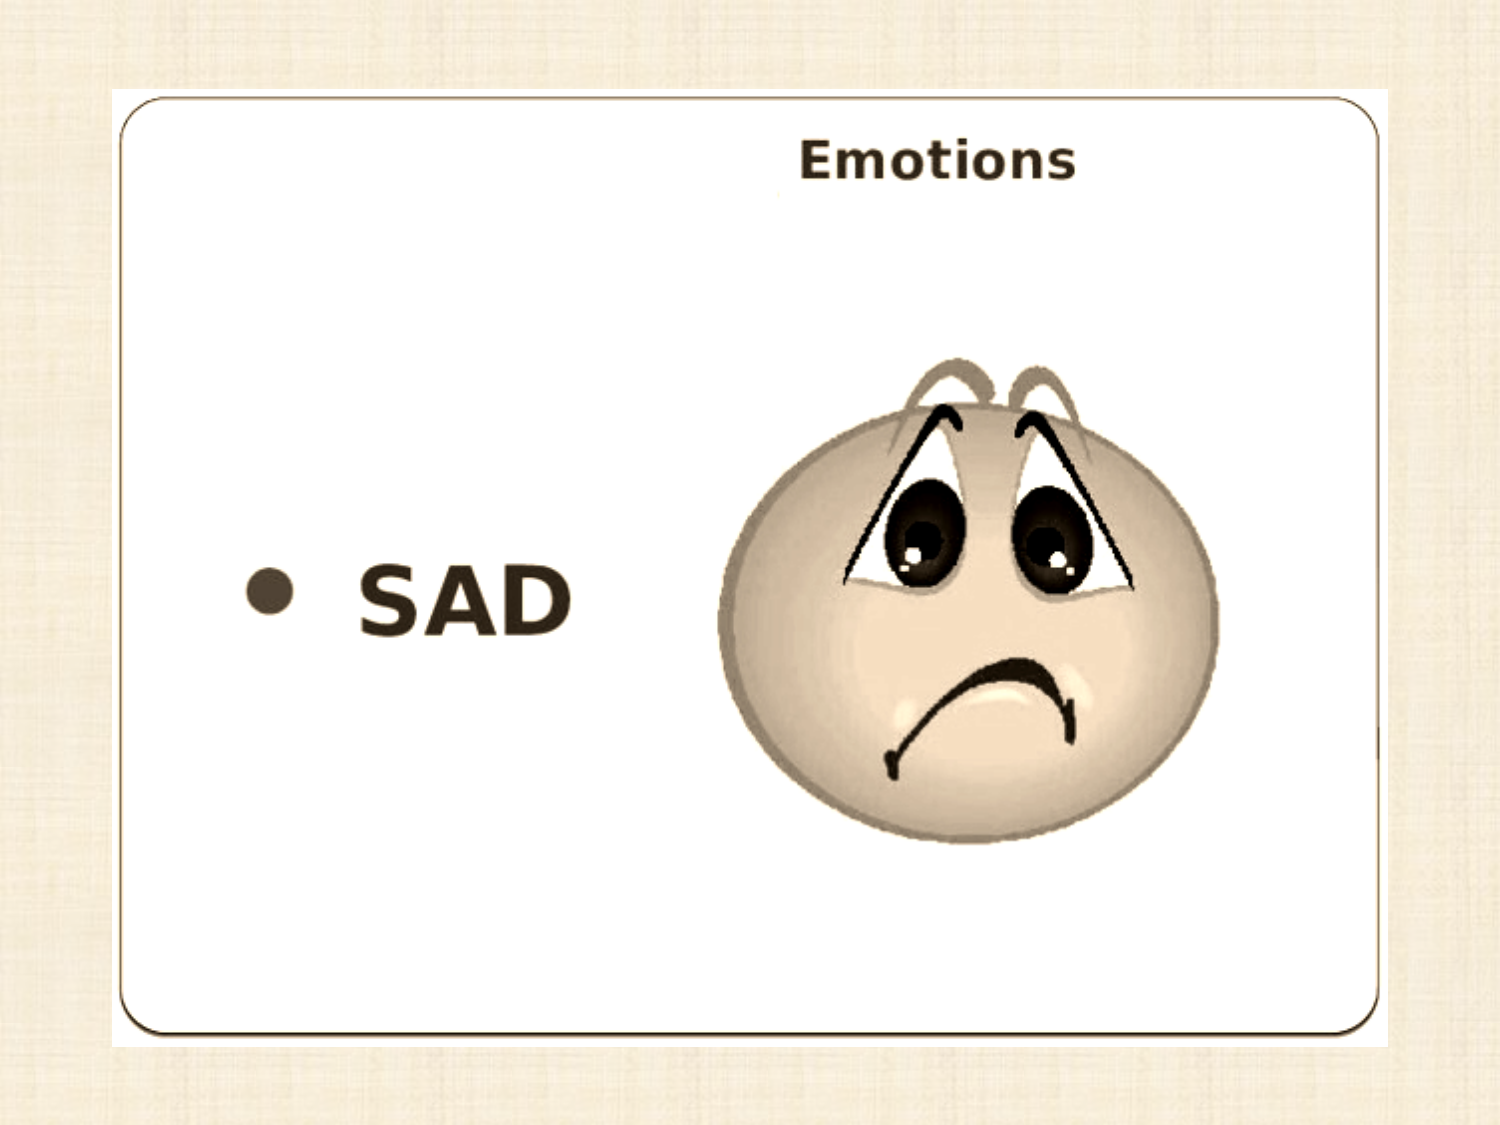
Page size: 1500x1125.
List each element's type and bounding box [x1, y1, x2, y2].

list [111, 89, 1389, 1047]
